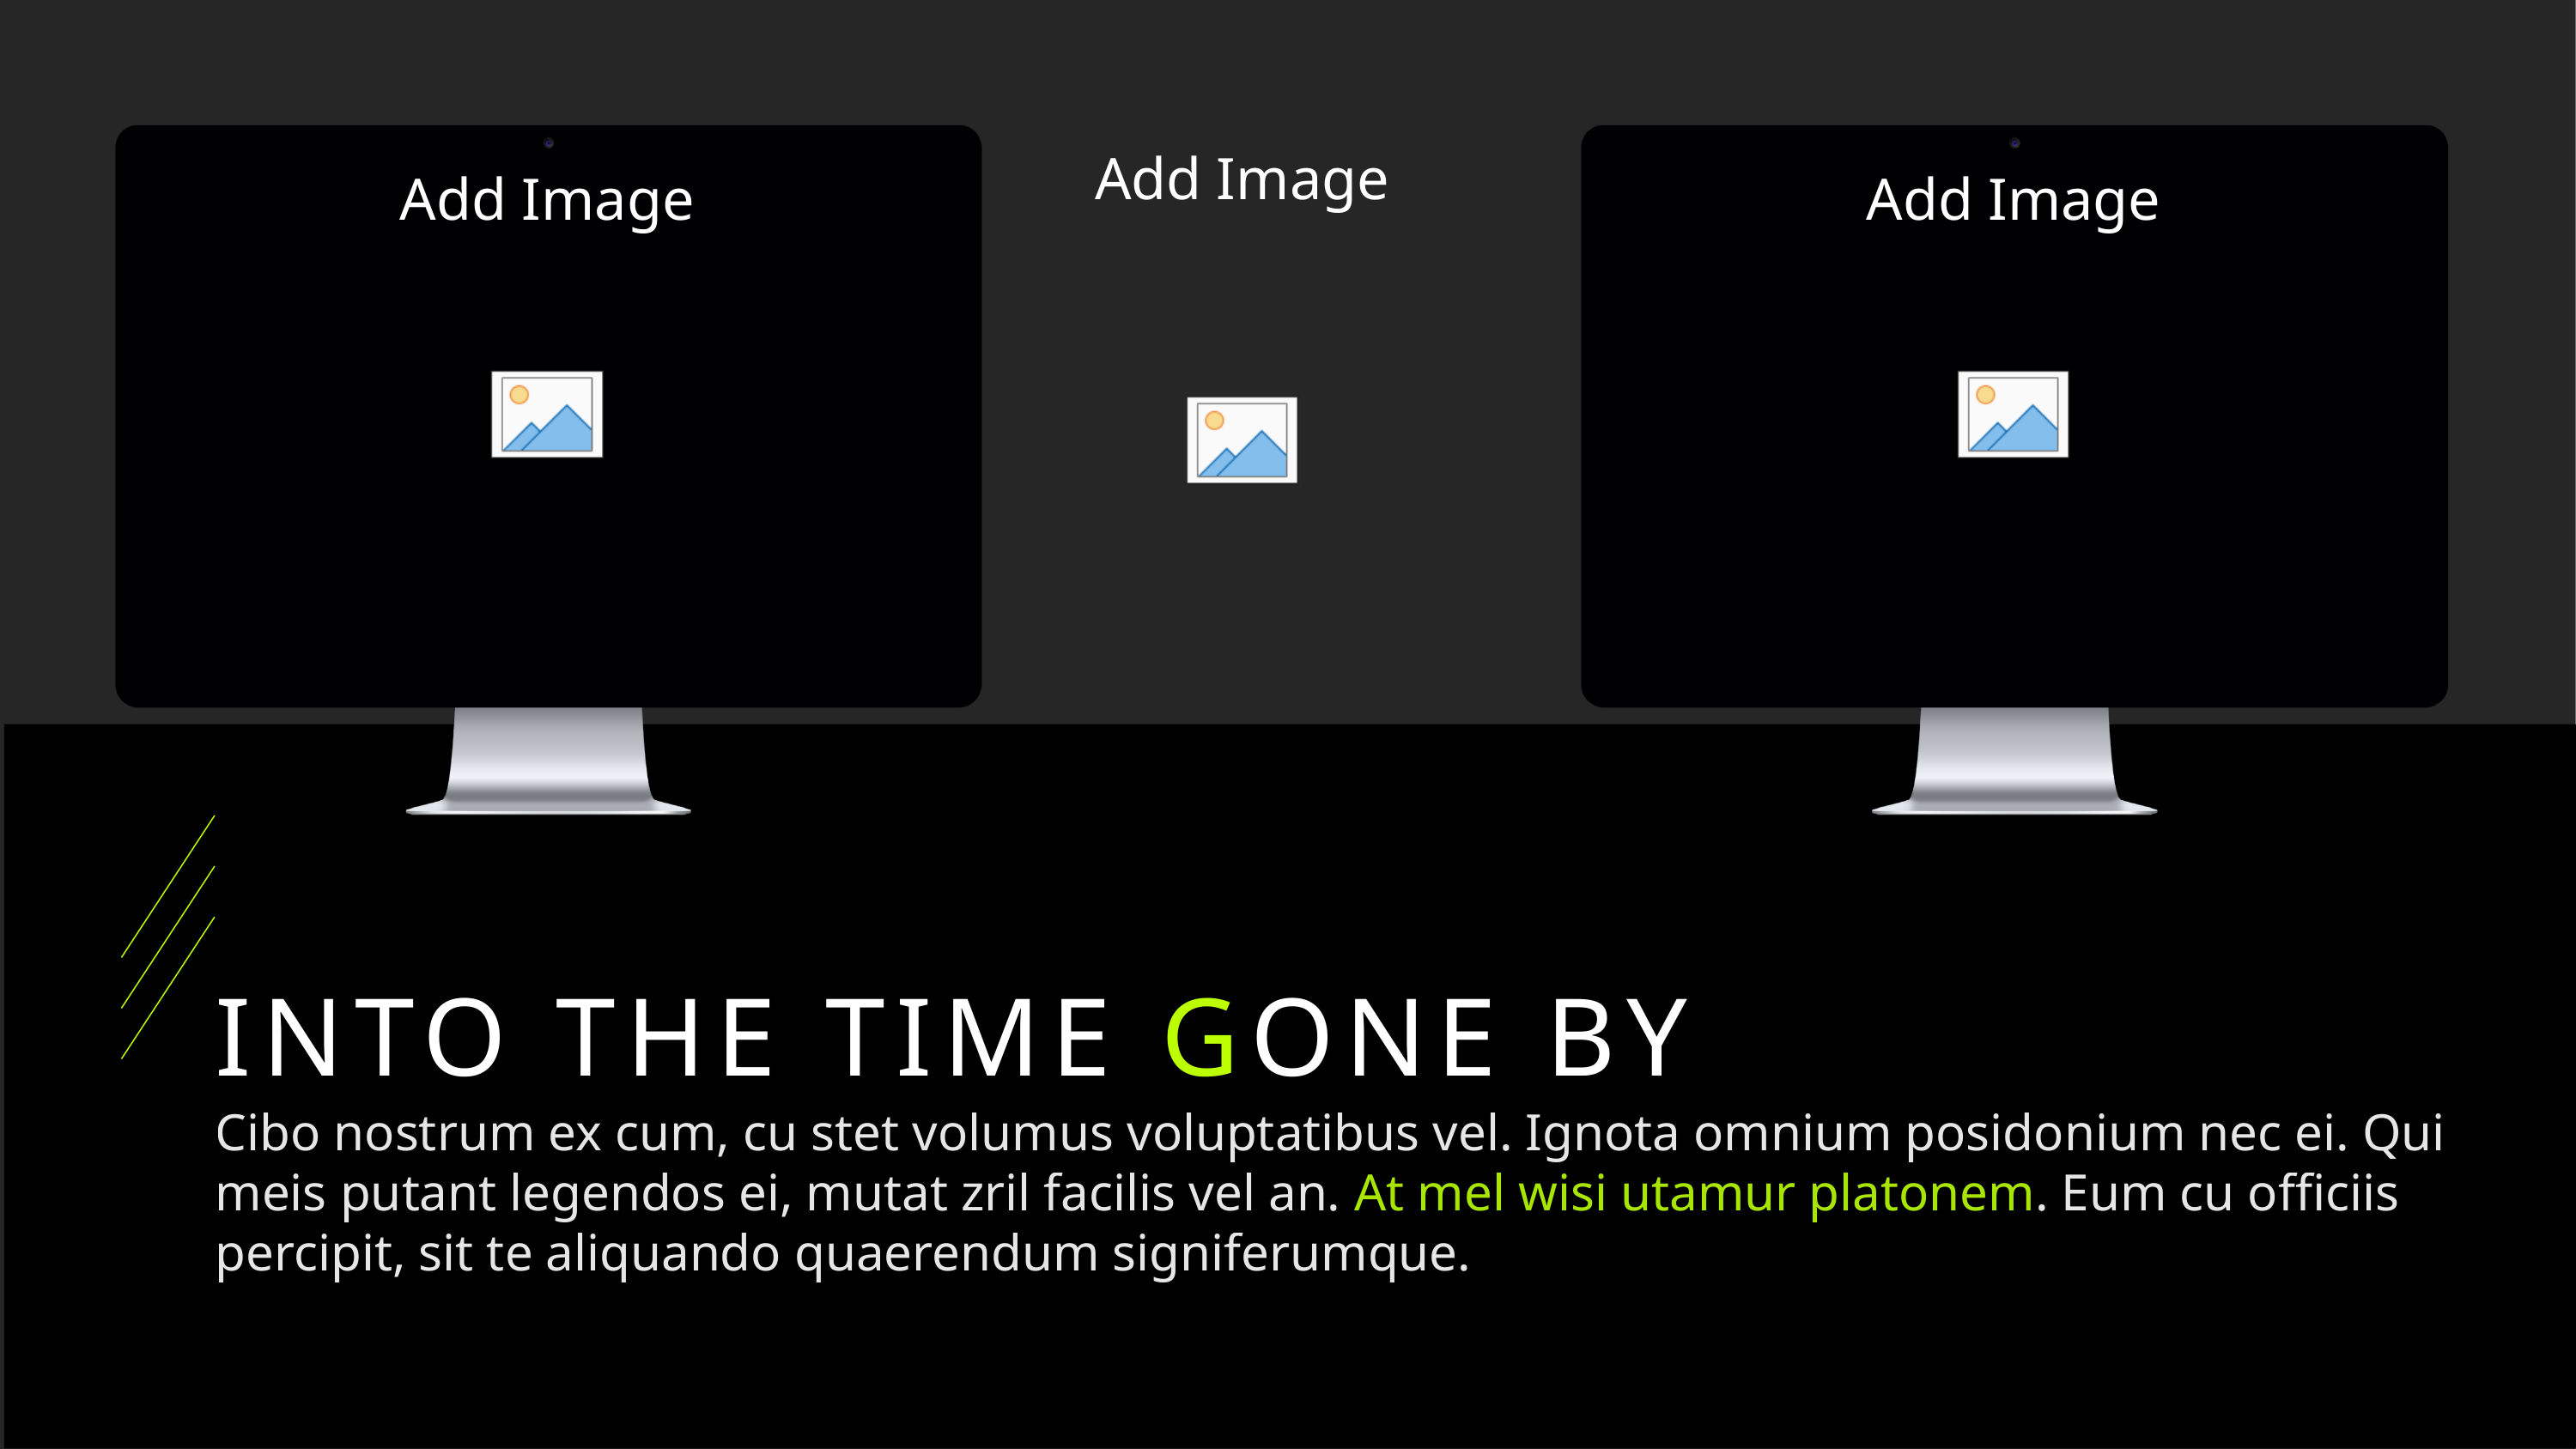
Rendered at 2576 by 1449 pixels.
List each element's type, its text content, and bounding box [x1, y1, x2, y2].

picture [30, 125, 2531, 833]
list Cibo nostrum ex cum, cu stet volumus voluptatibus vel. Ignota omnium posidonium nec ei. Qui meis putant legendos ei, mutat zril facilis vel an. At mel wisi utamur platonem. Eum cu officiis percipit, sit te aliquando quaerendum signiferumque. [192, 1088, 2475, 1363]
title INTO THE TIME GONE BY [192, 957, 2475, 1088]
